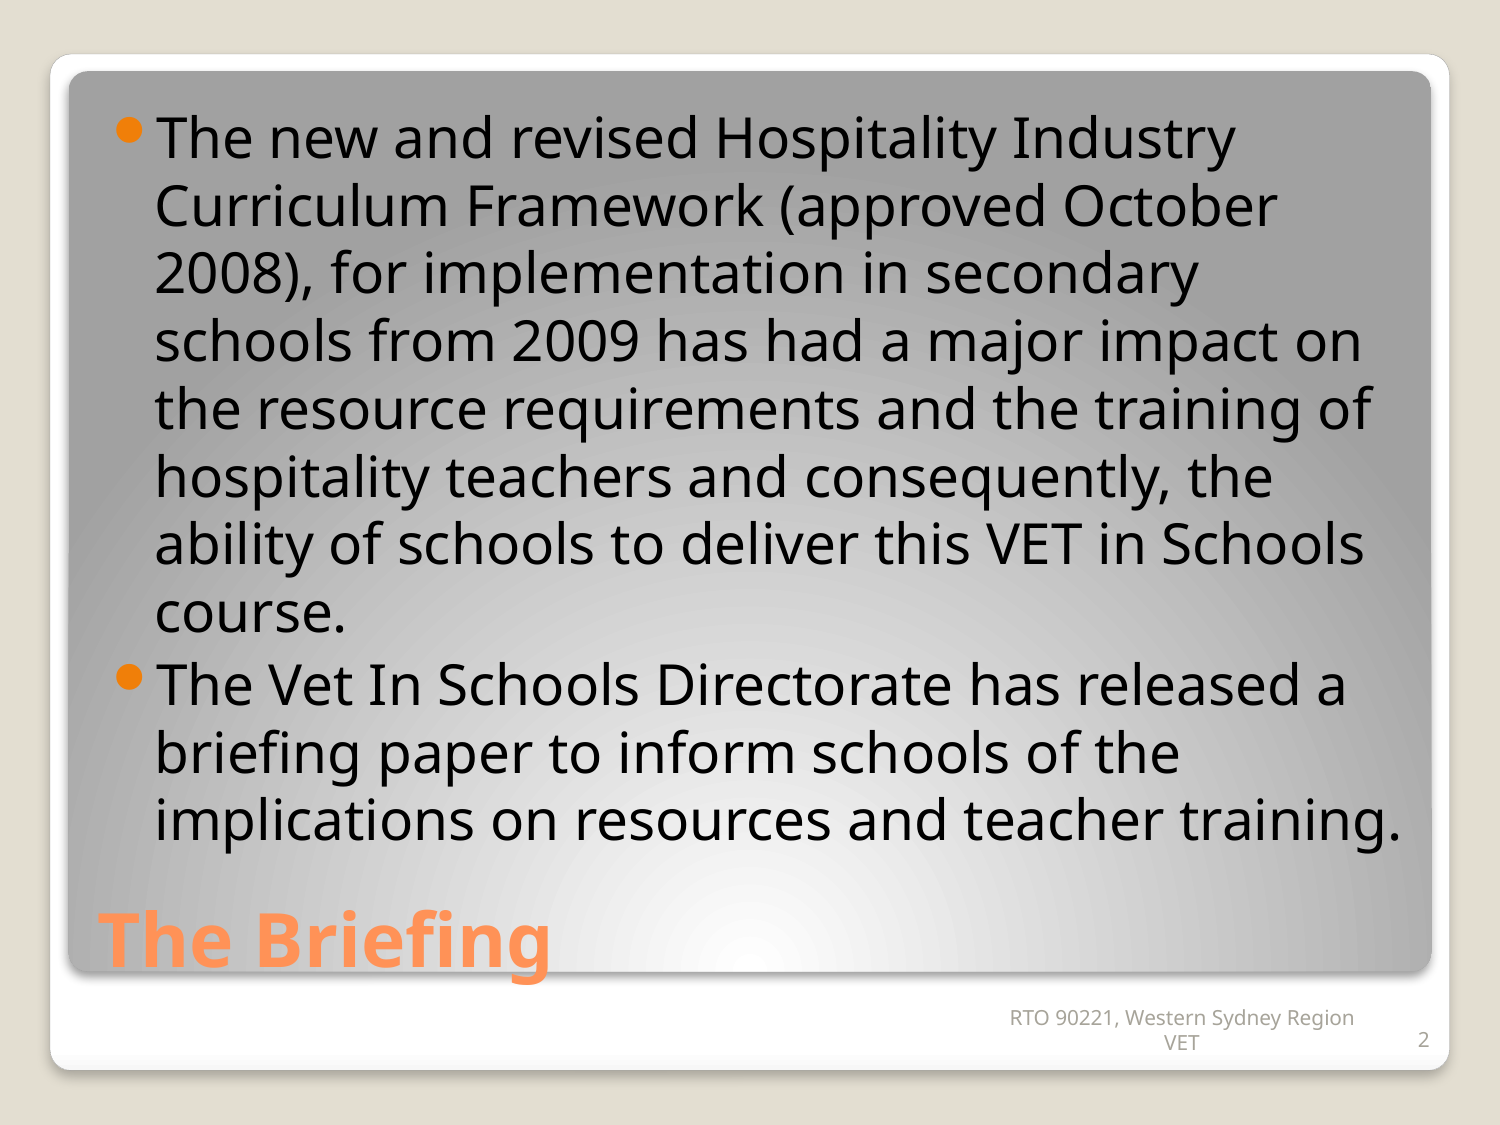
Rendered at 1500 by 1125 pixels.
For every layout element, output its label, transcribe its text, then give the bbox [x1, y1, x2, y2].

title The Briefing [82, 879, 1425, 990]
slide_number 2 [1369, 1002, 1445, 1063]
footer RTO 90221, Western Sydney Region VET [994, 1002, 1369, 1063]
list The new and revised Hospitality Industry Curriculum Framework (approved October 2008), for implementation in secondary schools from 2009 has had a major impact on the resource requirements and the training of hospitality teachers and consequently, the ability of schools to deliver this VET in Schools course. The Vet In Schools Directorate has released a briefing paper to inform schools of the implications on resources and teacher training. [82, 86, 1425, 879]
